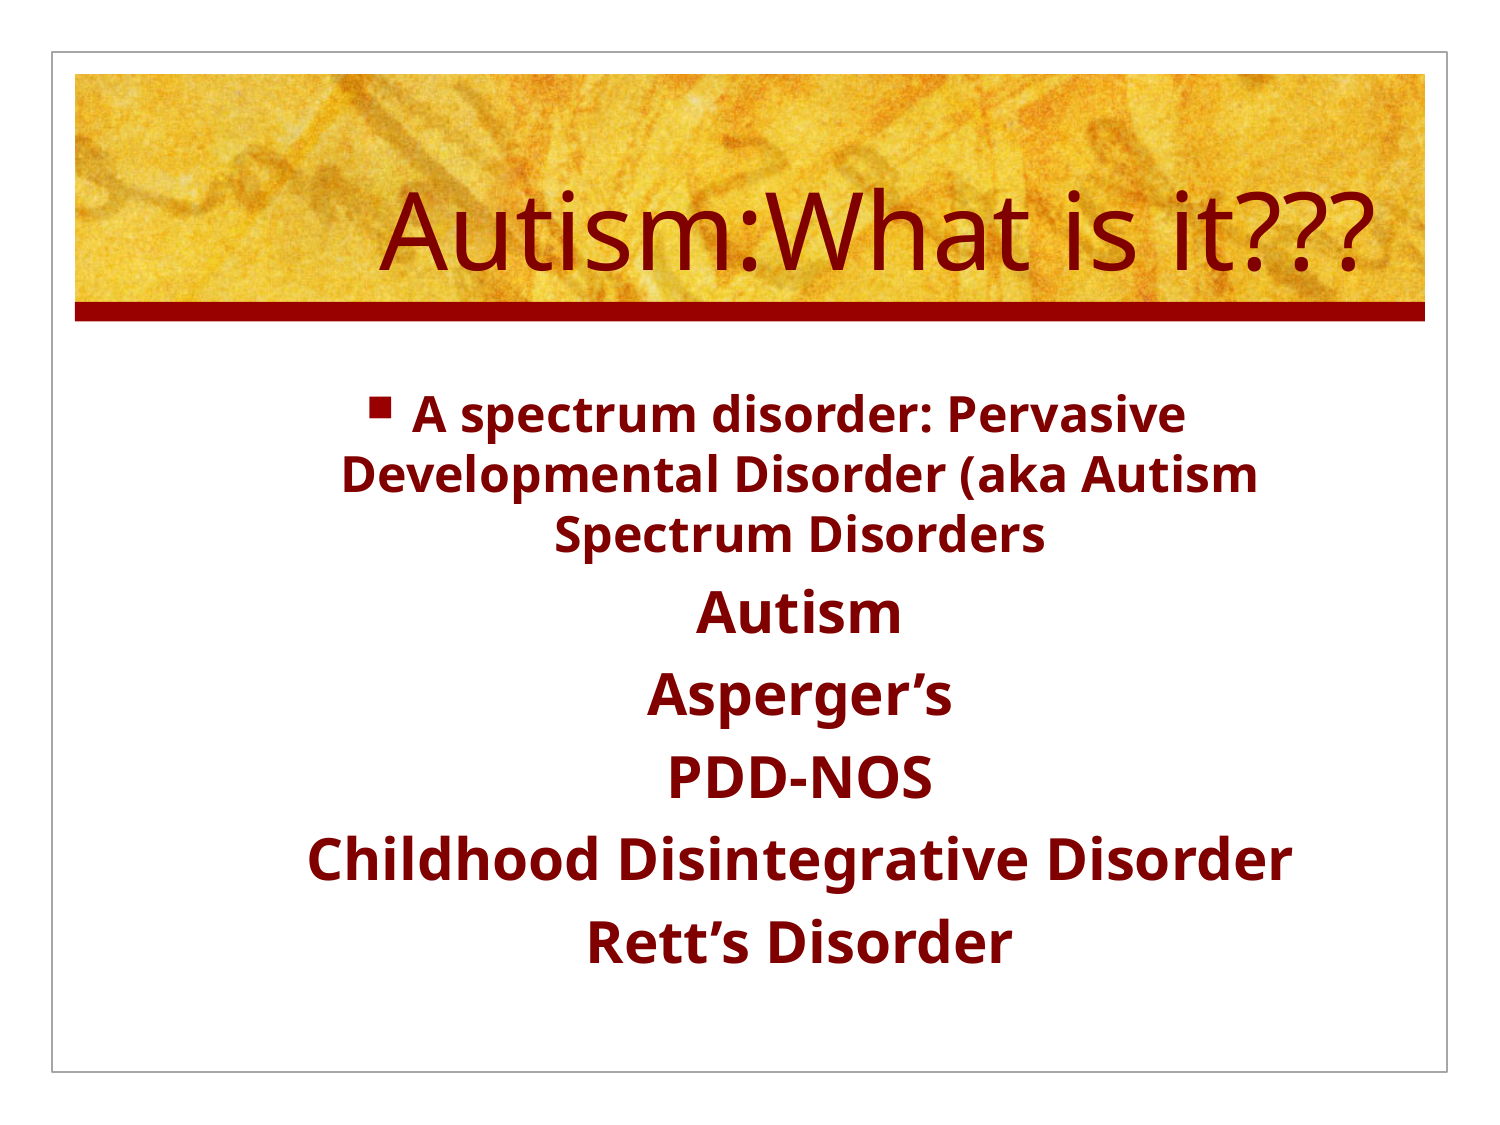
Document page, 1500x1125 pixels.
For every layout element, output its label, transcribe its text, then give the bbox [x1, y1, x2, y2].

list A spectrum disorder: Pervasive Developmental Disorder (aka Autism Spectrum Disorders Autism Asperger’s PDD-NOS Childhood Disintegrative Disorder Rett’s Disorder [162, 375, 1392, 1005]
title Autism:What is it??? [108, 74, 1392, 292]
picture [75, 74, 1425, 301]
